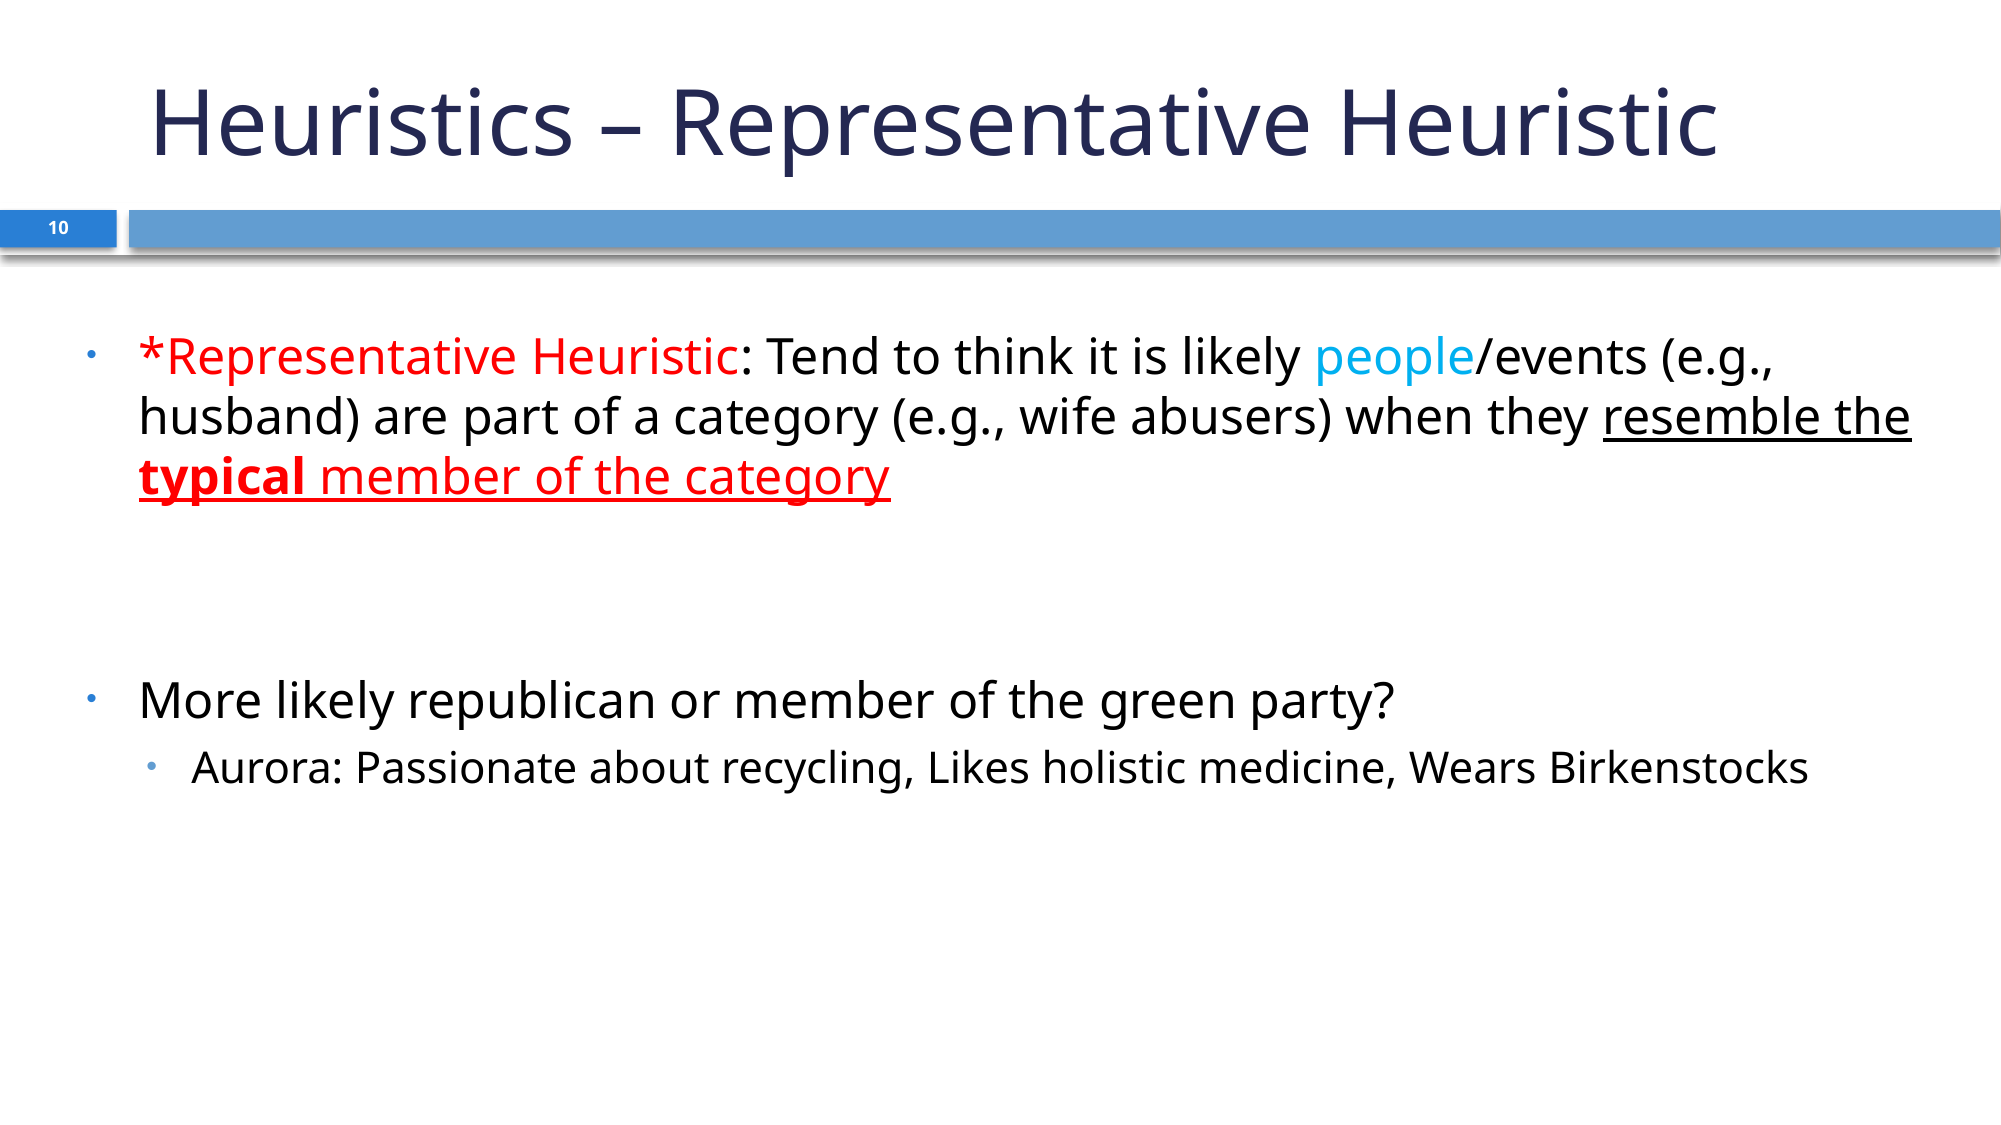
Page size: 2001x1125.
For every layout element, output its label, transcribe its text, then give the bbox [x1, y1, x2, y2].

list *Representative Heuristic: Tend to think it is likely people/events (e.g., husband) are part of a category (e.g., wife abusers) when they resemble the typical member of the category More likely republican or member of the green party? Aurora: Passionate about recycling, Likes holistic medicine, Wears Birkenstocks [71, 317, 1964, 1065]
title Heuristics – Representative Heuristic [133, 37, 1918, 200]
slide_number 10 [0, 208, 117, 249]
